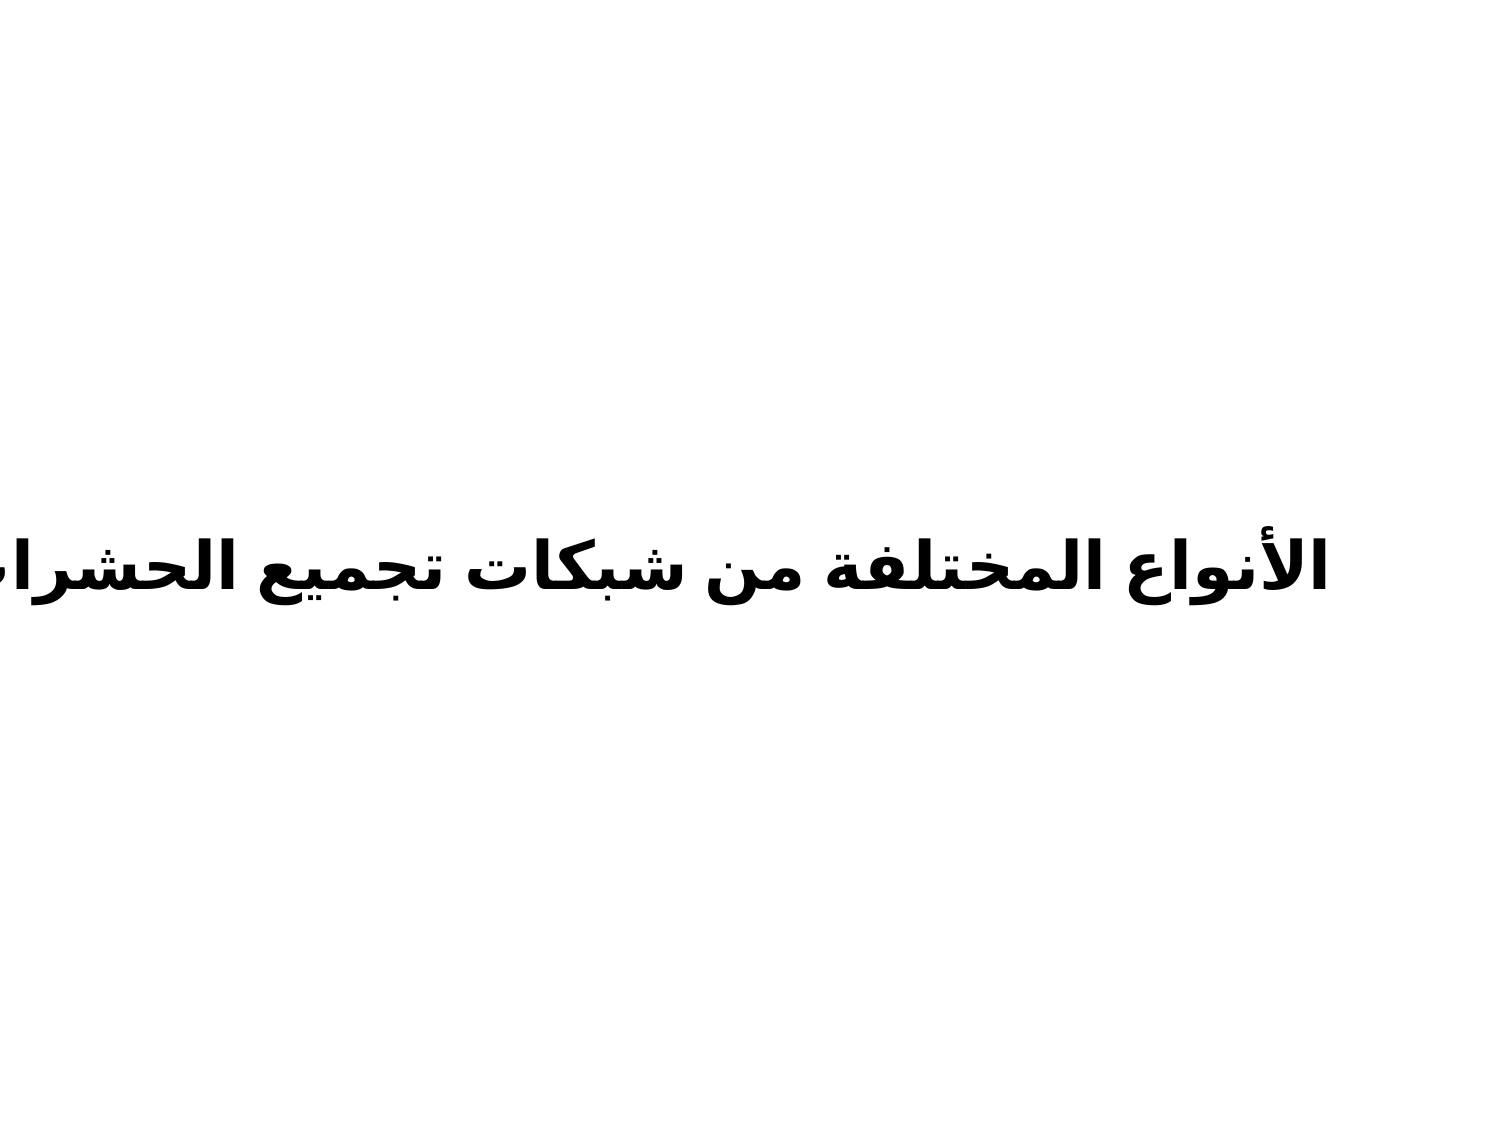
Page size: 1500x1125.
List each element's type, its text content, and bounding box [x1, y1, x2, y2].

text_box الأنواع المختلفة من شبكات تجميع الحشرات [0, 515, 1348, 610]
